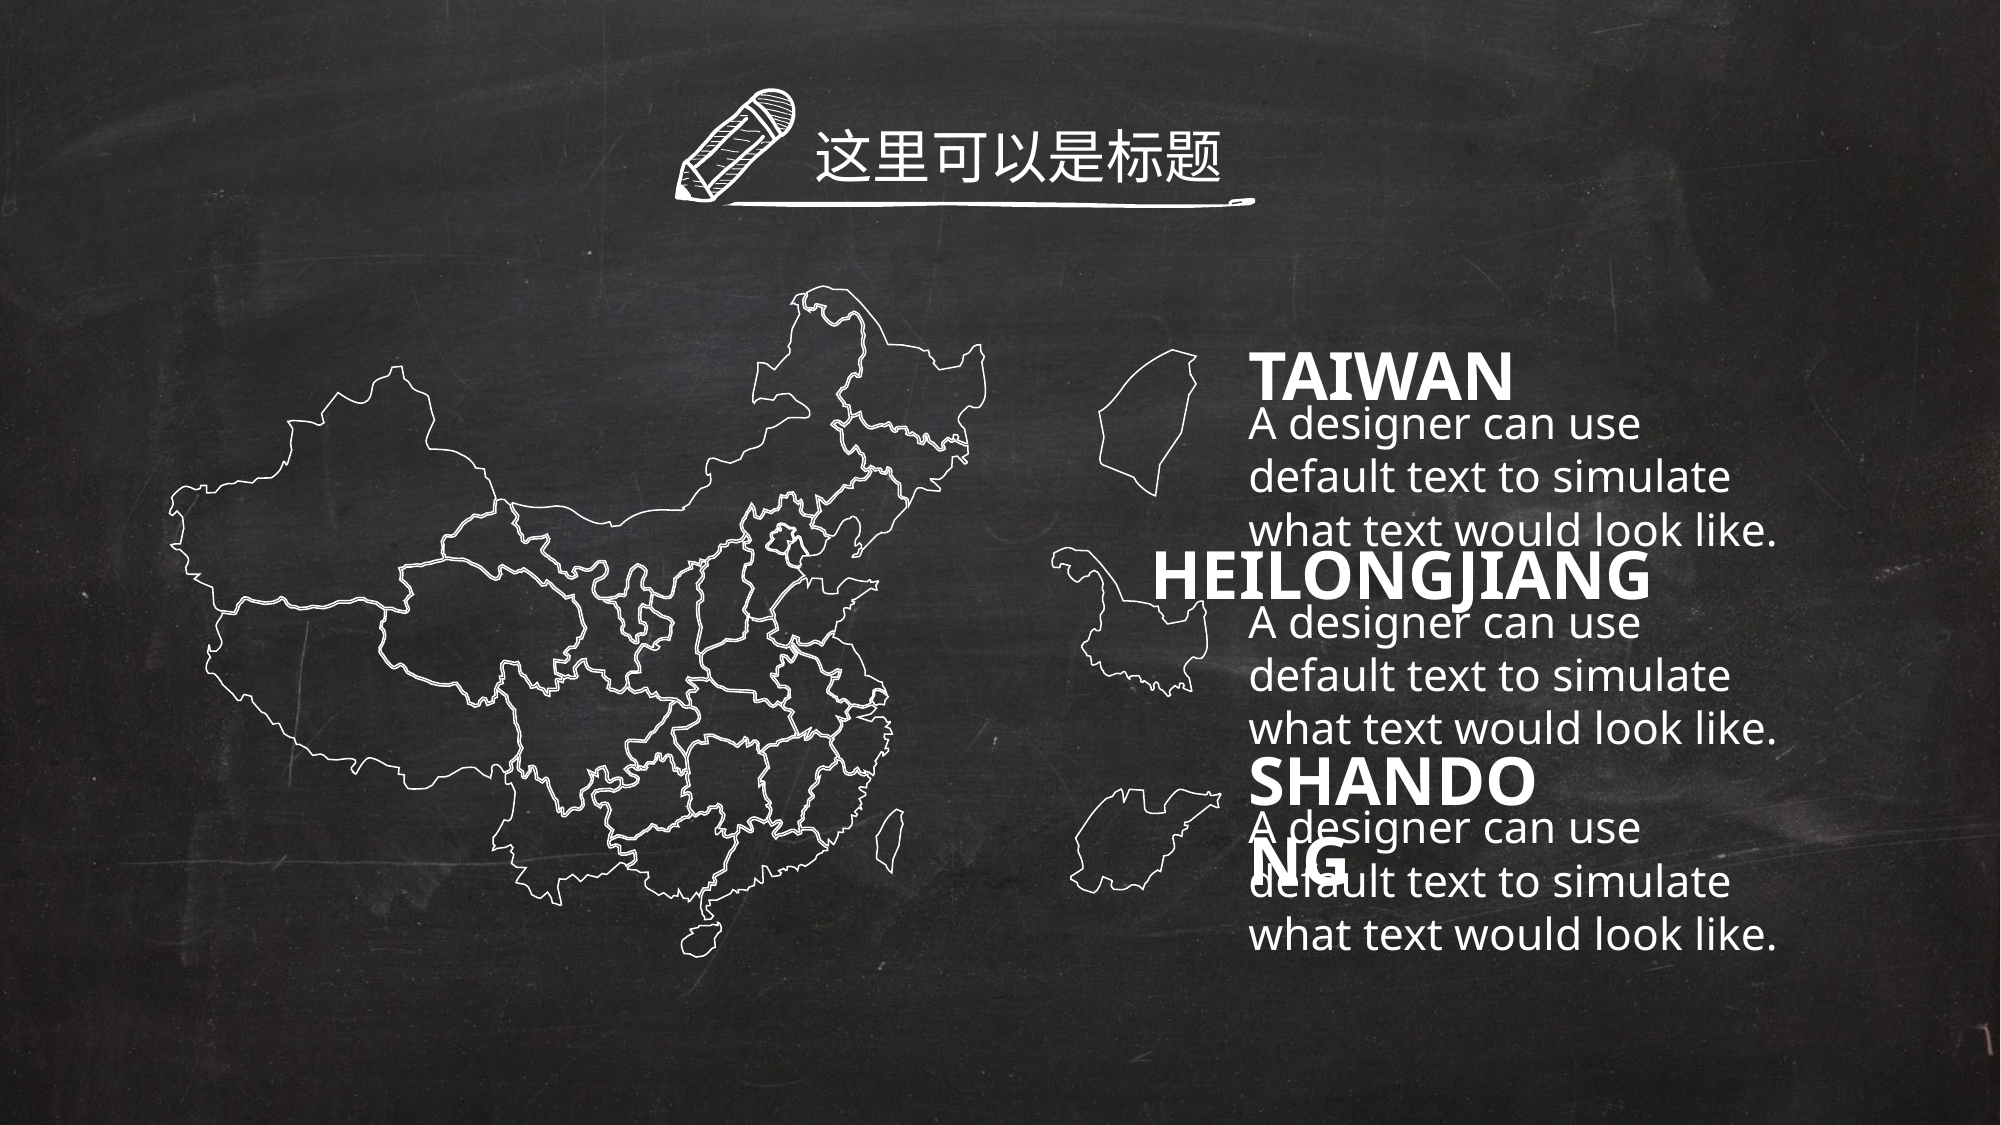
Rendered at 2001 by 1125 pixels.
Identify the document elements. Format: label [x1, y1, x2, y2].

text_box [1233, 731, 1797, 915]
text_box [1233, 326, 1797, 511]
text_box [1233, 525, 1797, 710]
text_box [169, 285, 986, 958]
picture [0, 0, 2001, 1125]
text_box [1070, 789, 1221, 893]
text_box [1052, 547, 1208, 697]
text_box [675, 88, 1285, 208]
text_box [1099, 349, 1197, 496]
